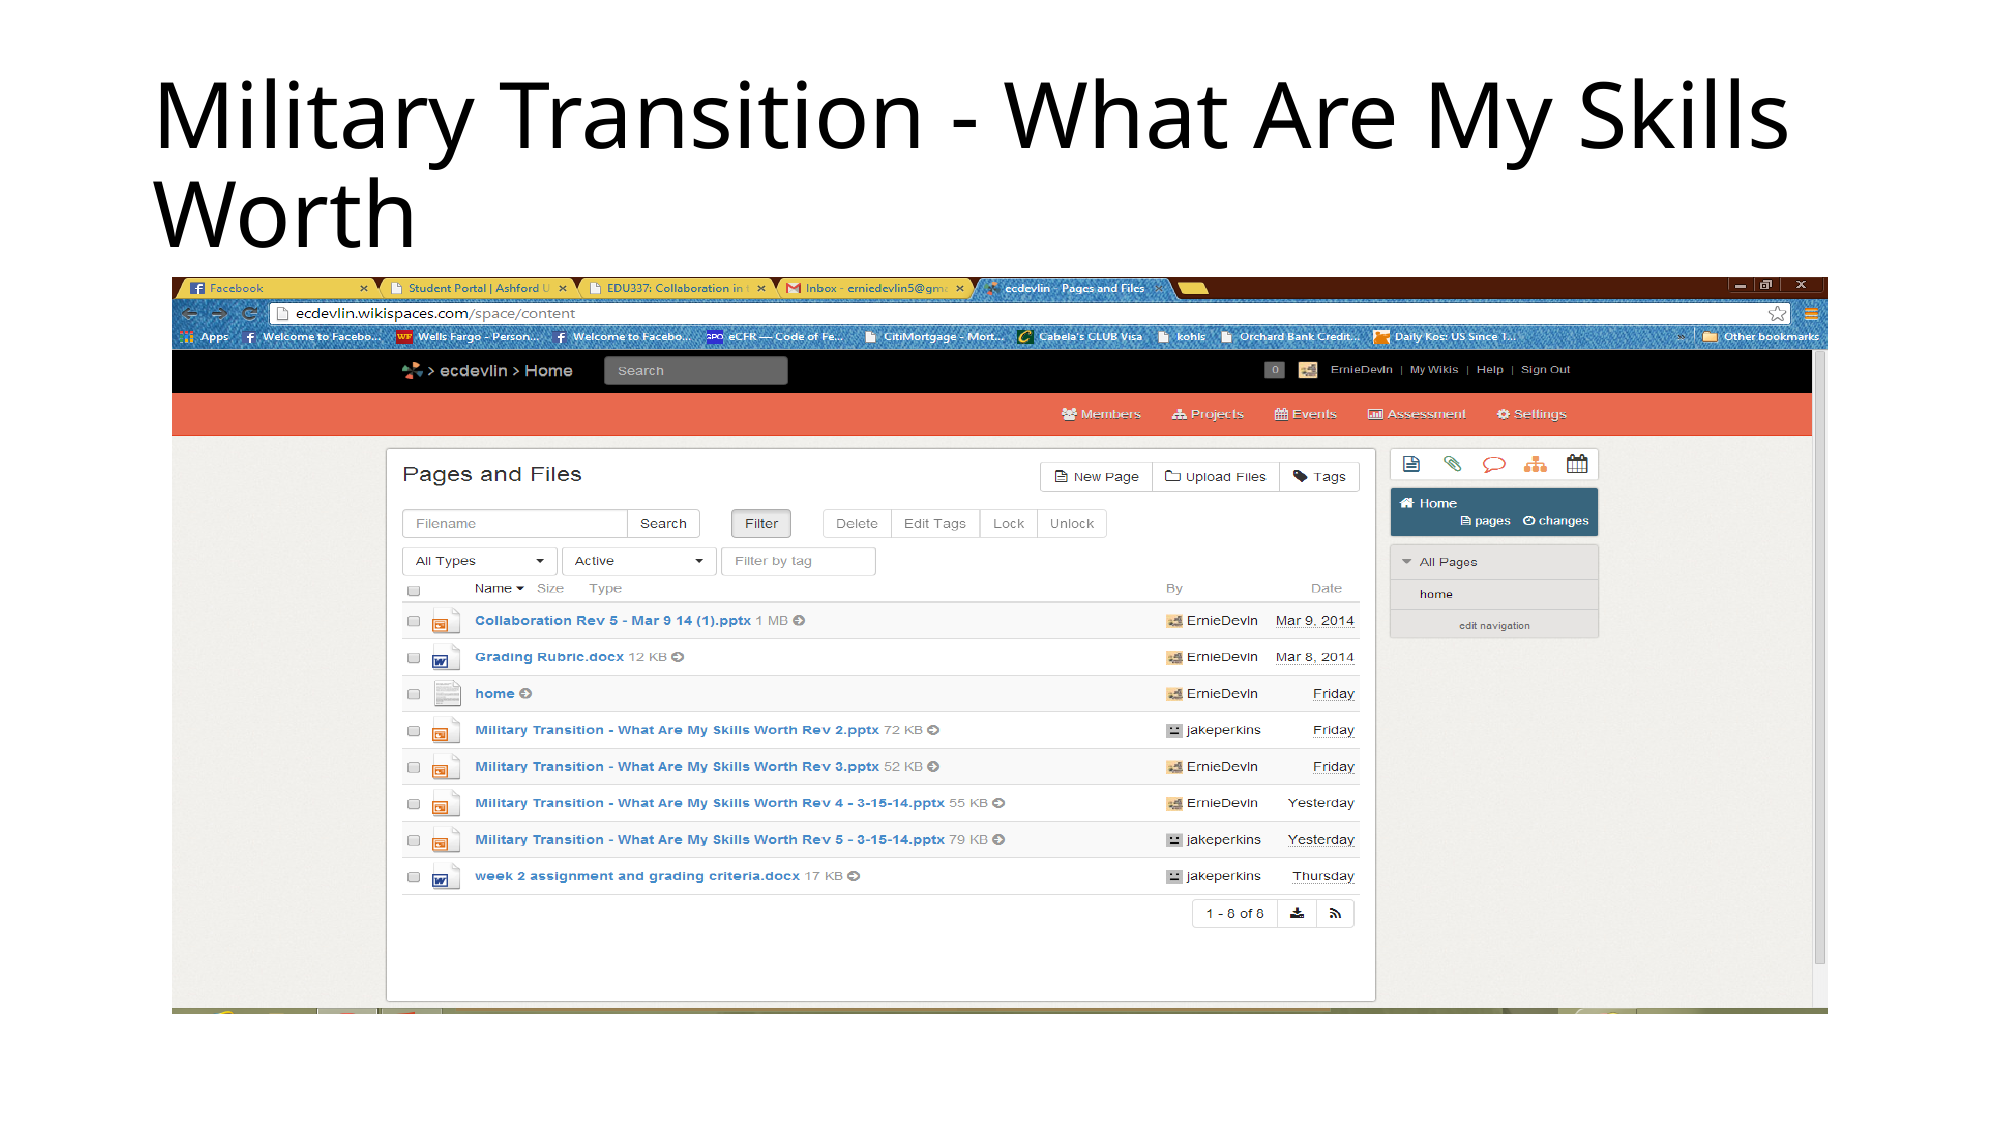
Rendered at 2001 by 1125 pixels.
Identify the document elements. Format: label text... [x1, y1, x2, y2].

title Military Transition - What Are My Skills Worth [137, 59, 1863, 278]
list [172, 277, 1828, 1014]
